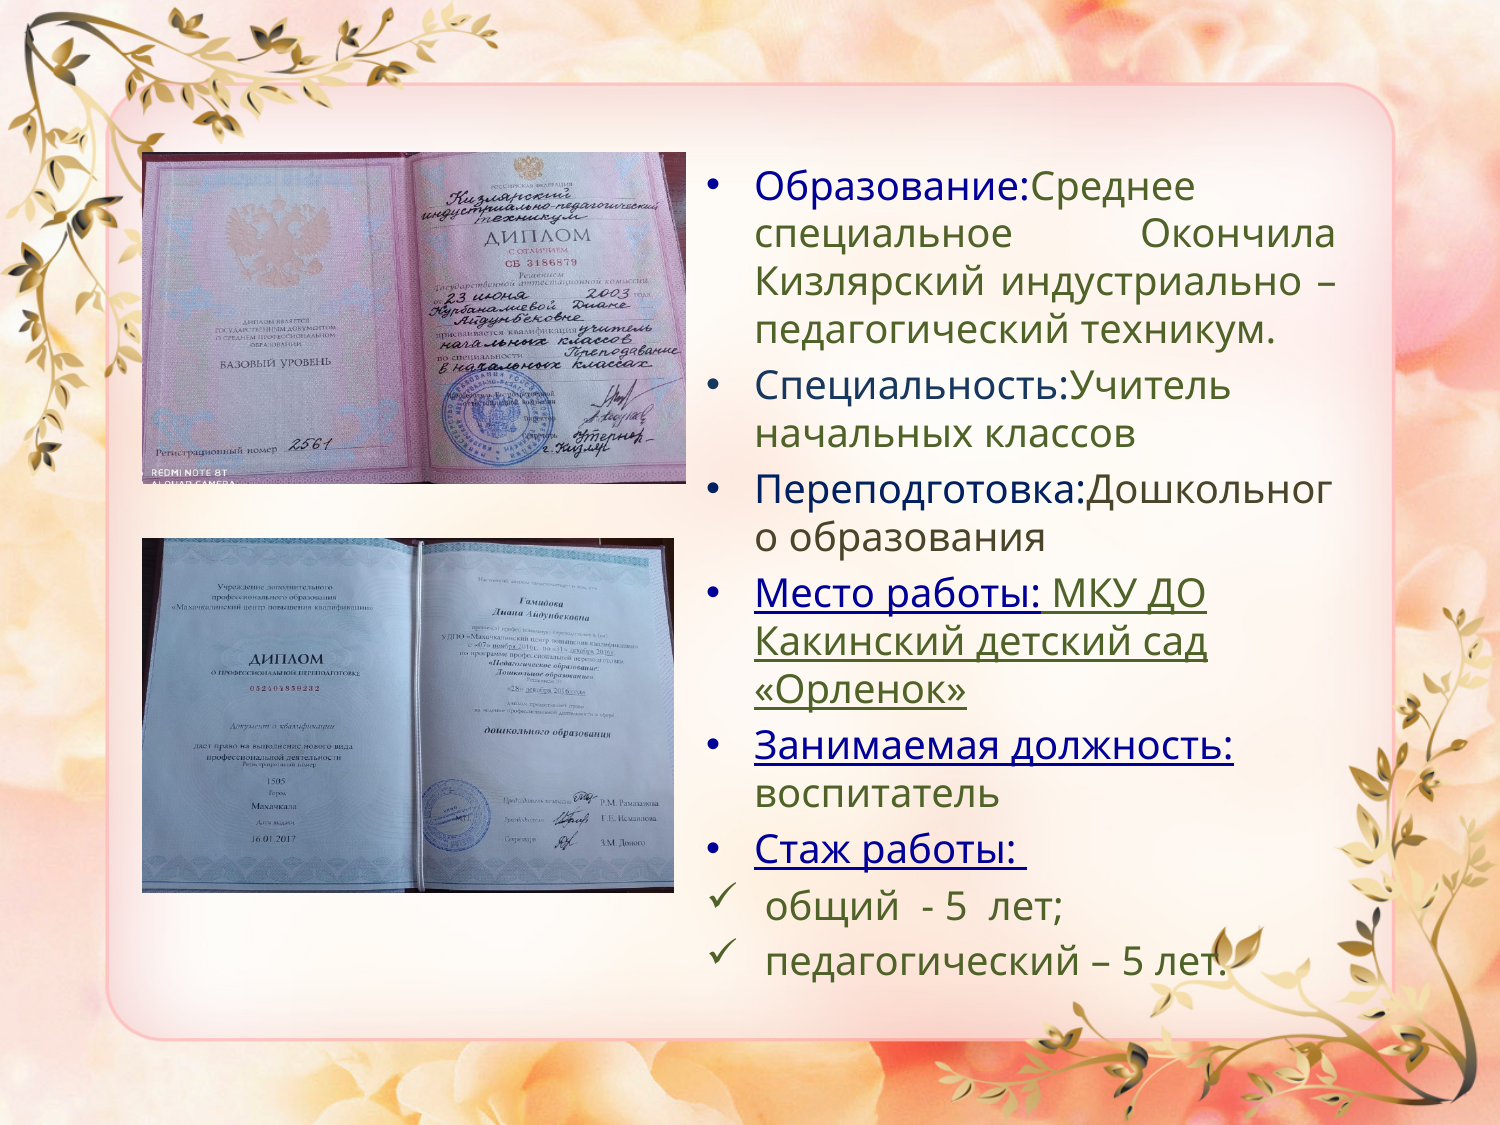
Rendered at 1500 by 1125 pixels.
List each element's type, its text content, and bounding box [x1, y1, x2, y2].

list Образование:Среднее специальное Окончила Кизлярский индустриально – педагогический техникум. Специальность:Учитель начальных классов Переподготовка:Дошкольного образования Место работы: МКУ ДО Какинский детский сад «Орленок» Занимаемая должность: воспитатель Стаж работы: общий - 5 лет; педагогический – 5 лет. [690, 152, 1353, 1008]
picture [0, 0, 1500, 1125]
